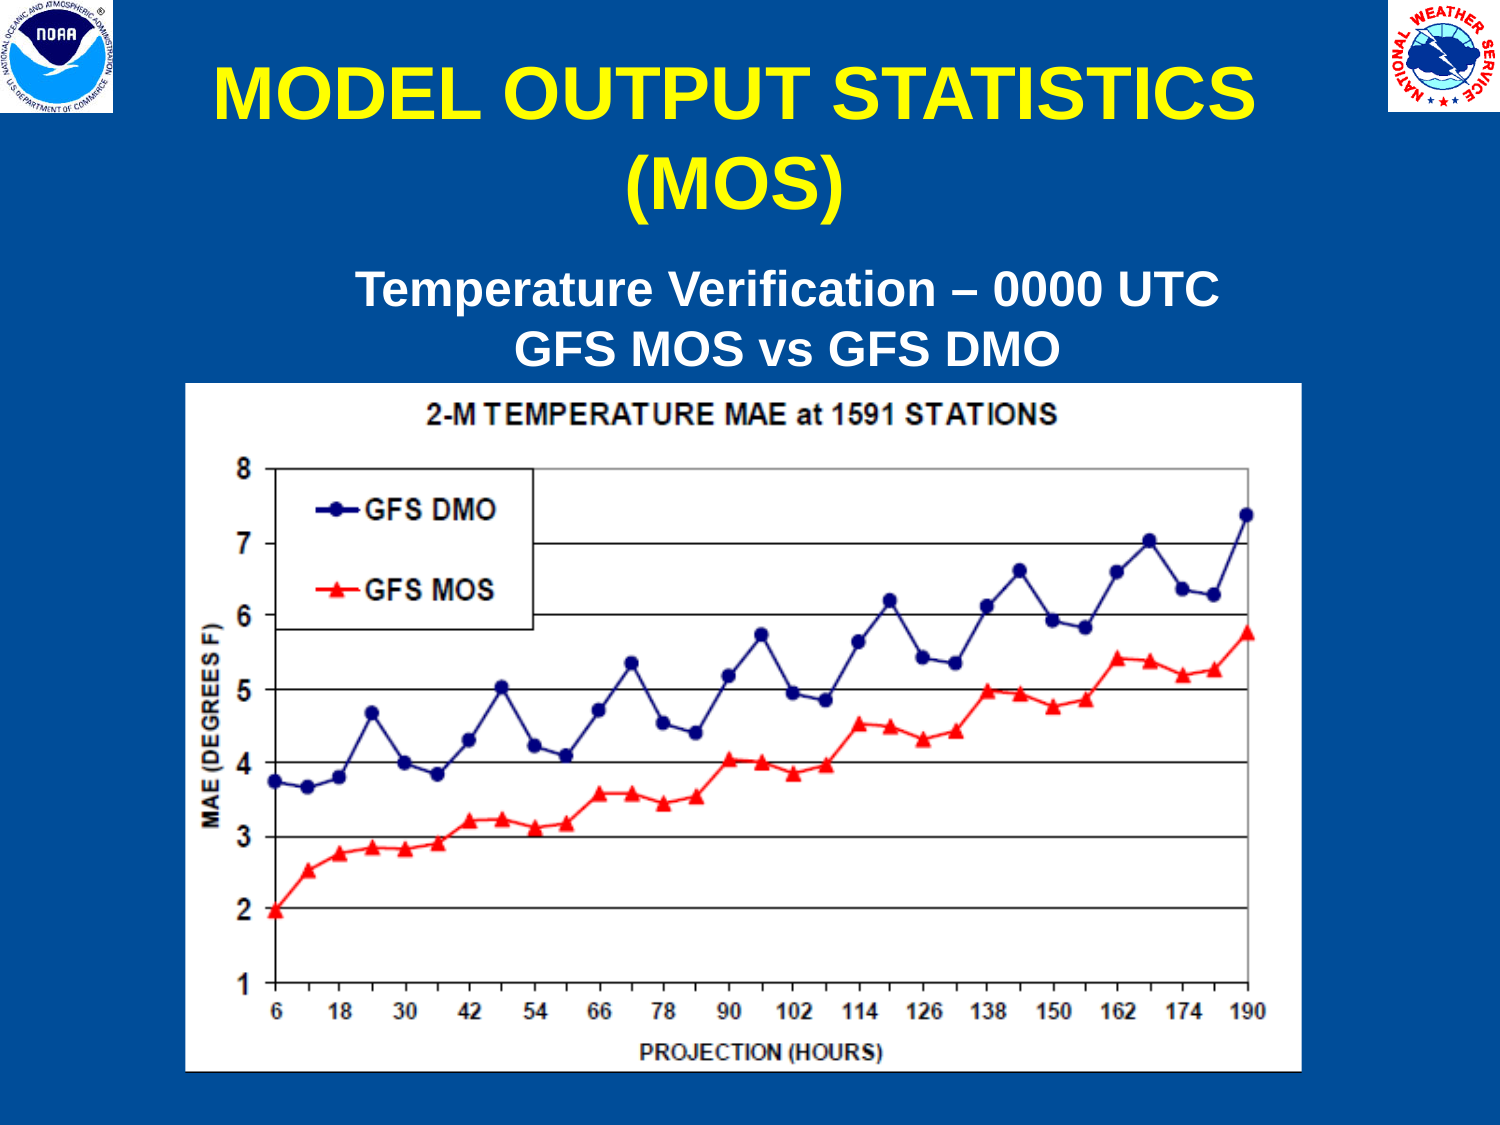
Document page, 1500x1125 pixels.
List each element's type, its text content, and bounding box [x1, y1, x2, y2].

text_box MODEL OUTPUT STATISTICS (MOS) [141, 37, 1330, 233]
picture [0, 0, 113, 113]
picture [1388, 0, 1500, 112]
text_box Temperature Verification – 0000 UTC GFS MOS vs GFS DMO [299, 248, 1276, 382]
picture [185, 383, 1302, 1074]
